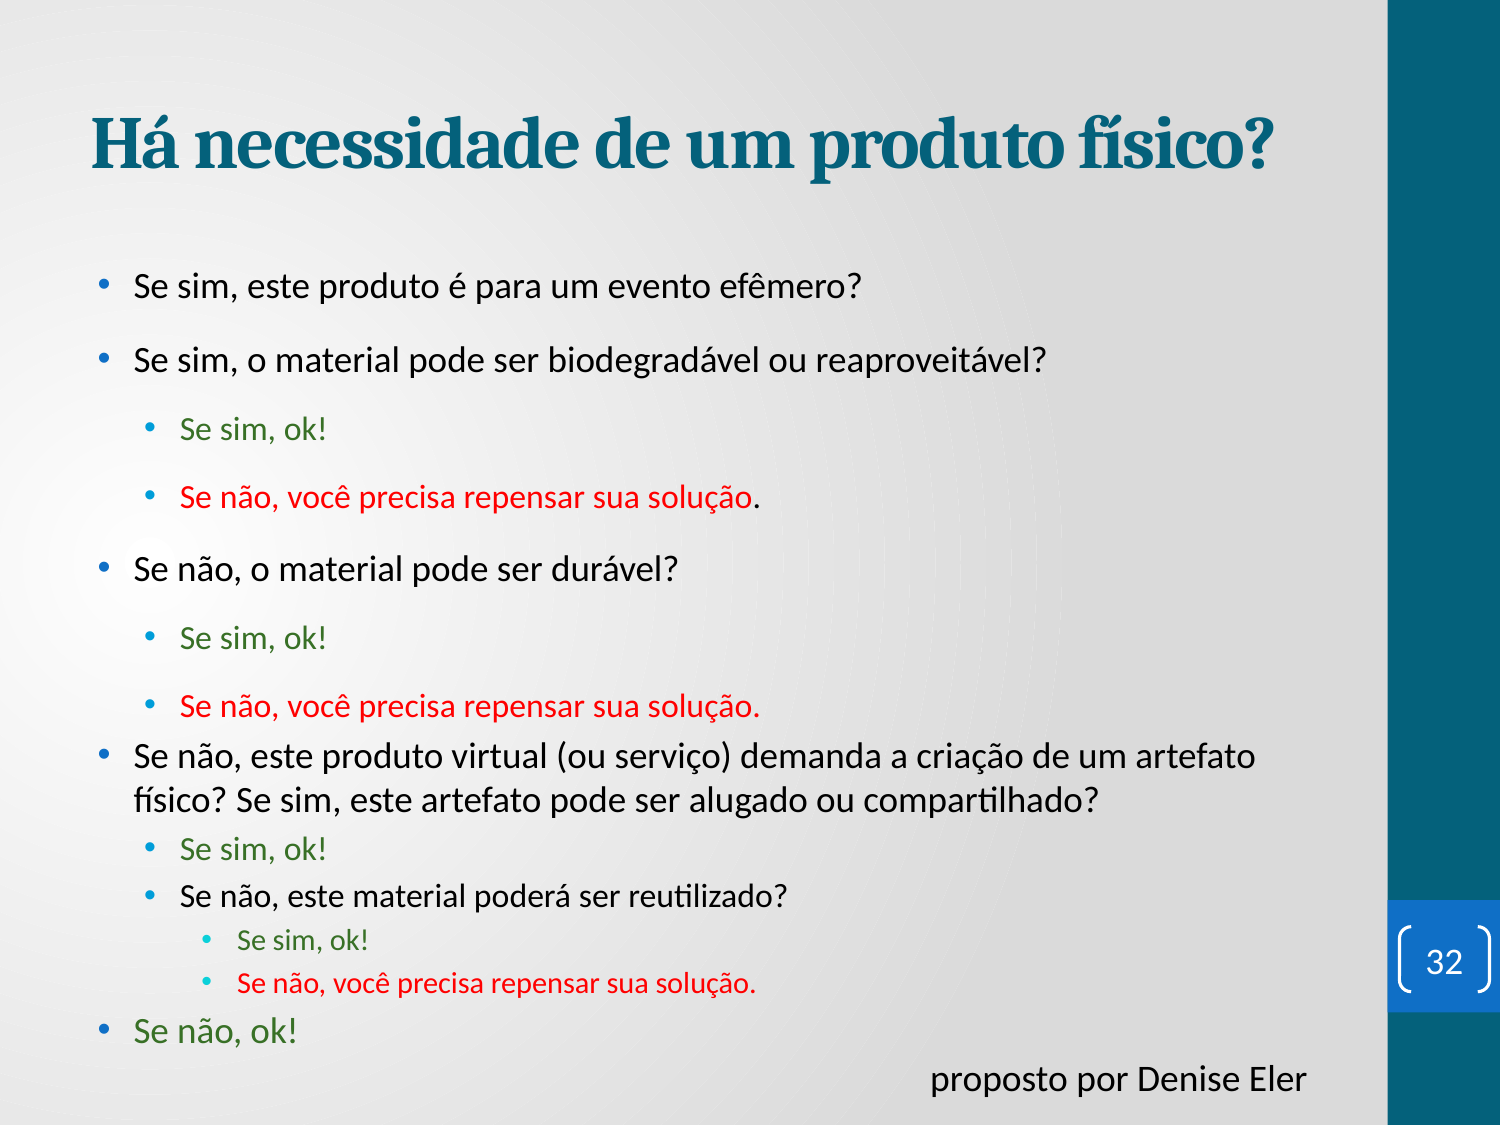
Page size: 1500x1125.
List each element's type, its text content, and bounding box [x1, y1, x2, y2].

list Se sim, este produto é para um evento efêmero? Se sim, o material pode ser biodegradável ou reaproveitável? Se sim, ok! Se não, você precisa repensar sua solução. Se não, o material pode ser durável? Se sim, ok! Se não, você precisa repensar sua solução. Se não, este produto virtual (ou serviço) demanda a criação de um artefato físico? Se sim, este artefato pode ser alugado ou compartilhado? Se sim, ok! Se não, este material poderá ser reutilizado? Se sim, ok! Se não, você precisa repensar sua solução. Se não, ok! [64, 231, 1315, 1059]
slide_number 32 [1397, 925, 1492, 994]
text_box proposto por Denise Eler [915, 1046, 1400, 1125]
title Há necessidade de um produto físico? [75, 45, 1325, 233]
